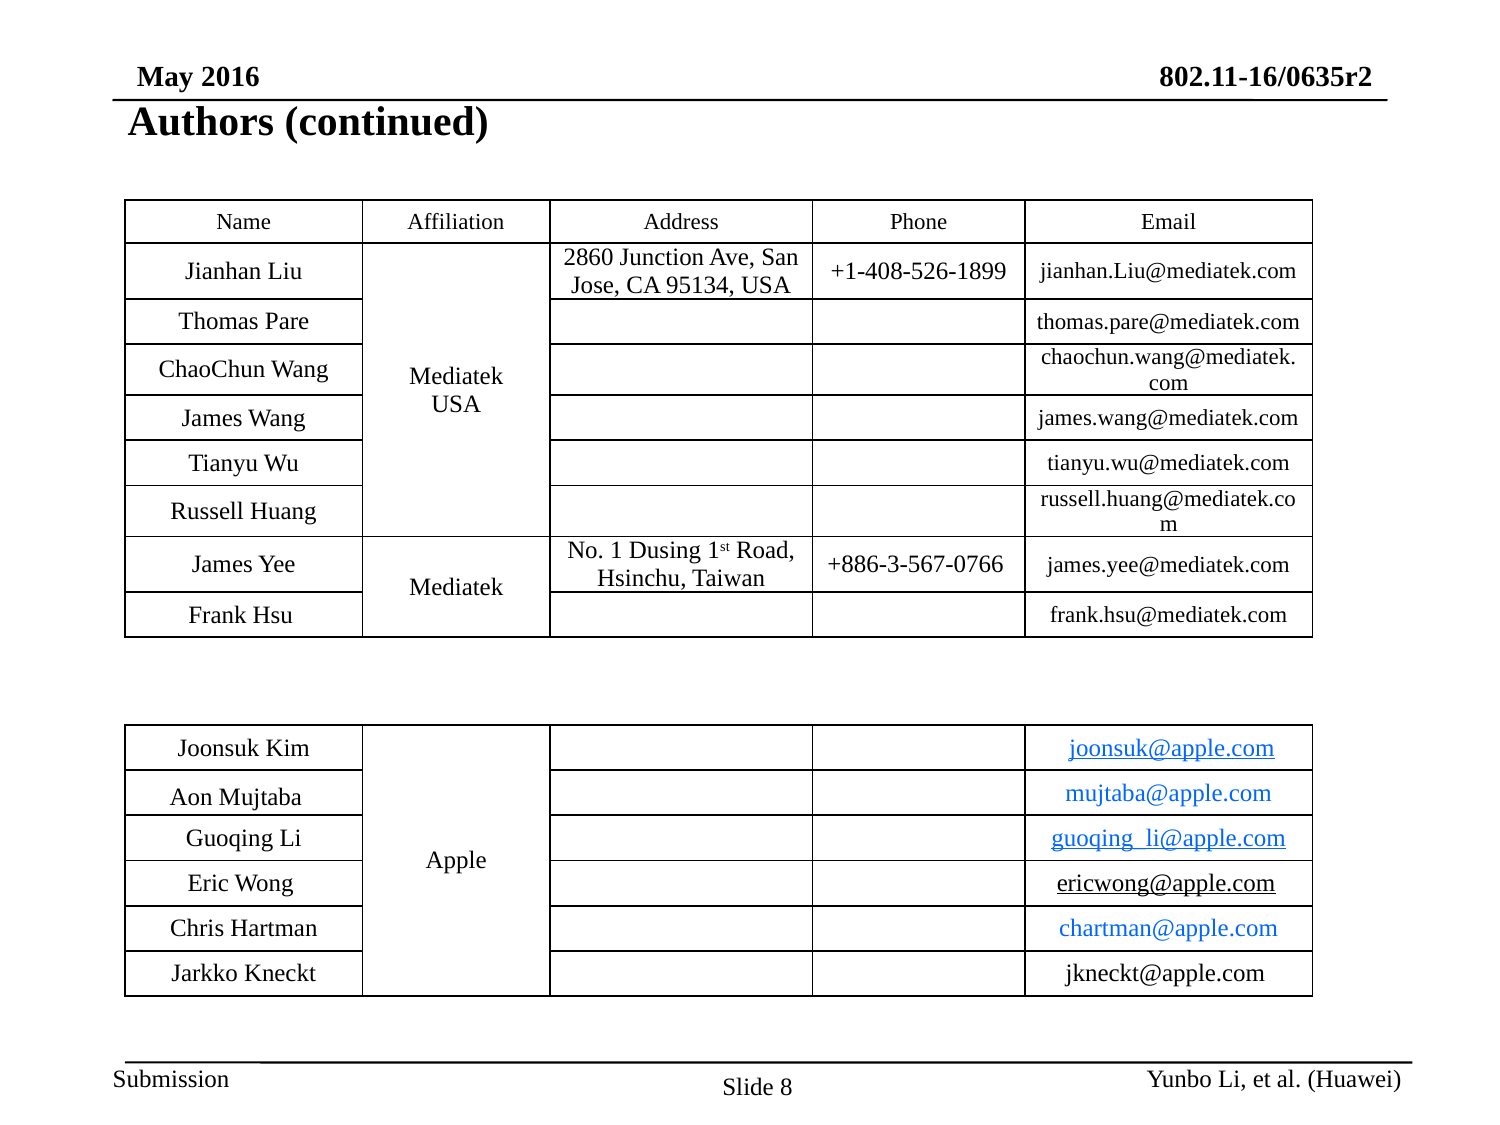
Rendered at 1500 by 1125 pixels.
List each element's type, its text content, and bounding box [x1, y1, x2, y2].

table_cell guoqing_li@apple.com [1026, 816, 1312, 860]
table_cell [551, 441, 812, 485]
table_cell chaochun.wang@mediatek.com [1026, 345, 1312, 394]
table_cell james.yee@mediatek.com [1026, 537, 1312, 591]
table_cell No. 1 Dusing 1st Road, Hsinchu, Taiwan [551, 537, 812, 591]
table_cell Russell Huang [126, 486, 362, 536]
slide_number Slide 8 [713, 1069, 802, 1101]
table_cell [551, 396, 812, 439]
table_cell [551, 861, 812, 905]
table_cell [813, 907, 1024, 950]
table_cell [813, 816, 1024, 860]
table_cell Frank Hsu [126, 593, 362, 636]
table_cell Jianhan Liu [126, 244, 362, 298]
table_cell thomas.pare@mediatek.com [1026, 300, 1312, 343]
table_cell jianhan.Liu@mediatek.com [1026, 244, 1312, 298]
table_header [813, 726, 1024, 769]
table_cell mujtaba@apple.com [1026, 771, 1312, 814]
table_cell Aon Mujtaba [126, 771, 362, 814]
table_cell [813, 593, 1024, 636]
table_cell [813, 300, 1024, 343]
table_cell James Yee [126, 537, 362, 591]
table_cell James Wang [126, 396, 362, 439]
table_cell Eric Wong [126, 861, 362, 905]
table_cell [551, 907, 812, 950]
table_header Phone [813, 201, 1024, 242]
table_cell russell.huang@mediatek.com [1026, 486, 1312, 536]
table_cell james.wang@mediatek.com [1026, 396, 1312, 439]
table_cell Thomas Pare [126, 300, 362, 343]
table_cell Mediatek USA [363, 244, 549, 536]
table_header Joonsuk Kim [126, 726, 362, 769]
table_cell Chris Hartman [126, 907, 362, 950]
footer Yunbo Li, et al. (Huawei) [949, 1061, 1402, 1093]
table_cell [551, 300, 812, 343]
table_cell [813, 345, 1024, 394]
table_cell ChaoChun Wang [126, 345, 362, 394]
table_header Address [551, 201, 812, 242]
table_header Email [1026, 201, 1312, 242]
table_cell frank.hsu@mediatek.com [1026, 593, 1312, 636]
title Authors (continued) [112, 99, 1388, 138]
table_cell 2860 Junction Ave, San Jose, CA 95134, USA [551, 244, 812, 298]
table_cell [551, 952, 812, 995]
table_cell [551, 771, 812, 814]
table_cell Mediatek [363, 537, 549, 636]
table_cell [551, 345, 812, 394]
table_cell Jarkko Kneckt [126, 952, 362, 995]
table_header Apple [363, 726, 549, 995]
table_header [551, 726, 812, 769]
table_cell [551, 593, 812, 636]
table_cell [813, 861, 1024, 905]
table_cell +886-3-567-0766 [813, 537, 1024, 591]
table_cell [813, 952, 1024, 995]
table_cell ericwong@apple.com [1026, 861, 1312, 905]
table_cell chartman@apple.com [1026, 907, 1312, 950]
table_cell [813, 771, 1024, 814]
table_cell [813, 441, 1024, 485]
table_cell [551, 486, 812, 536]
table_cell [551, 816, 812, 860]
table_cell jkneckt@apple.com [1026, 952, 1312, 995]
table_cell Guoqing Li [126, 816, 362, 860]
table_header Name [126, 201, 362, 242]
table_header Affiliation [363, 201, 549, 242]
table_cell [813, 396, 1024, 439]
table_cell tianyu.wu@mediatek.com [1026, 441, 1312, 485]
table_cell +1-408-526-1899 [813, 244, 1024, 298]
table_header joonsuk@apple.com [1026, 726, 1312, 769]
table_cell [813, 486, 1024, 536]
table_cell Tianyu Wu [126, 441, 362, 485]
